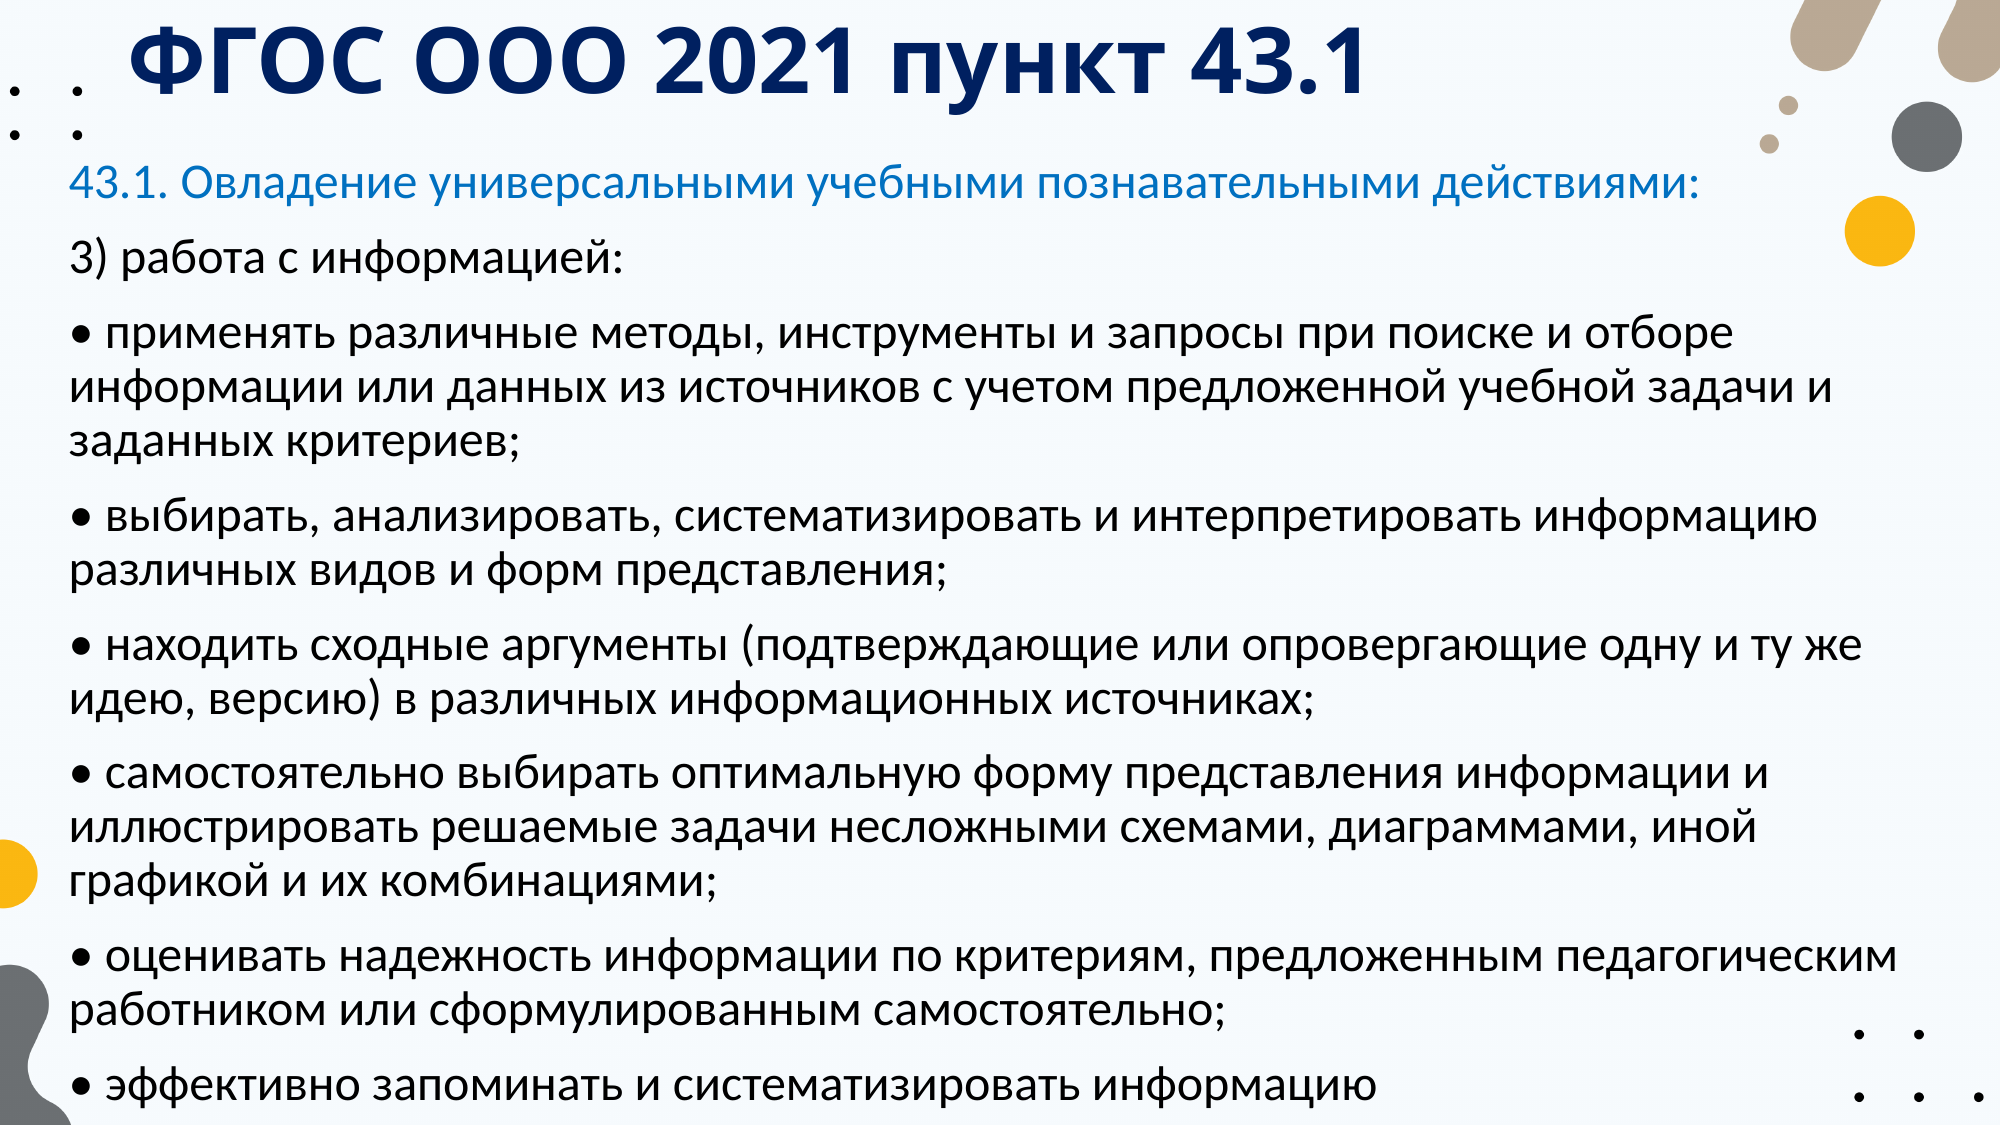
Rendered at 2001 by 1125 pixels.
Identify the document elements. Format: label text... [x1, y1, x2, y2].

picture [0, 0, 2000, 1125]
list 43.1. Овладение универсальными учебными познавательными действиями: 3) работа с информацией: • применять различные методы, инструменты и запросы при поиске и отборе информации или данных из источников с учетом предложенной учебной задачи и заданных критериев; • выбирать, анализировать, систематизировать и интерпретировать информацию различных видов и форм представления; • находить сходные аргументы (подтверждающие или опровергающие одну и ту же идею, версию) в различных информационных источниках; • самостоятельно выбирать оптимальную форму представления информации и иллюстрировать решаемые задачи несложными схемами, диаграммами, иной графикой и их комбинациями; • оценивать надежность информации по критериям, предложенным педагогическим работником или сформулированным самостоятельно; • эффективно запоминать и систематизировать информацию [53, 148, 1938, 1125]
title ФГОС ООО 2021 пункт 43.1 [112, 0, 1838, 128]
